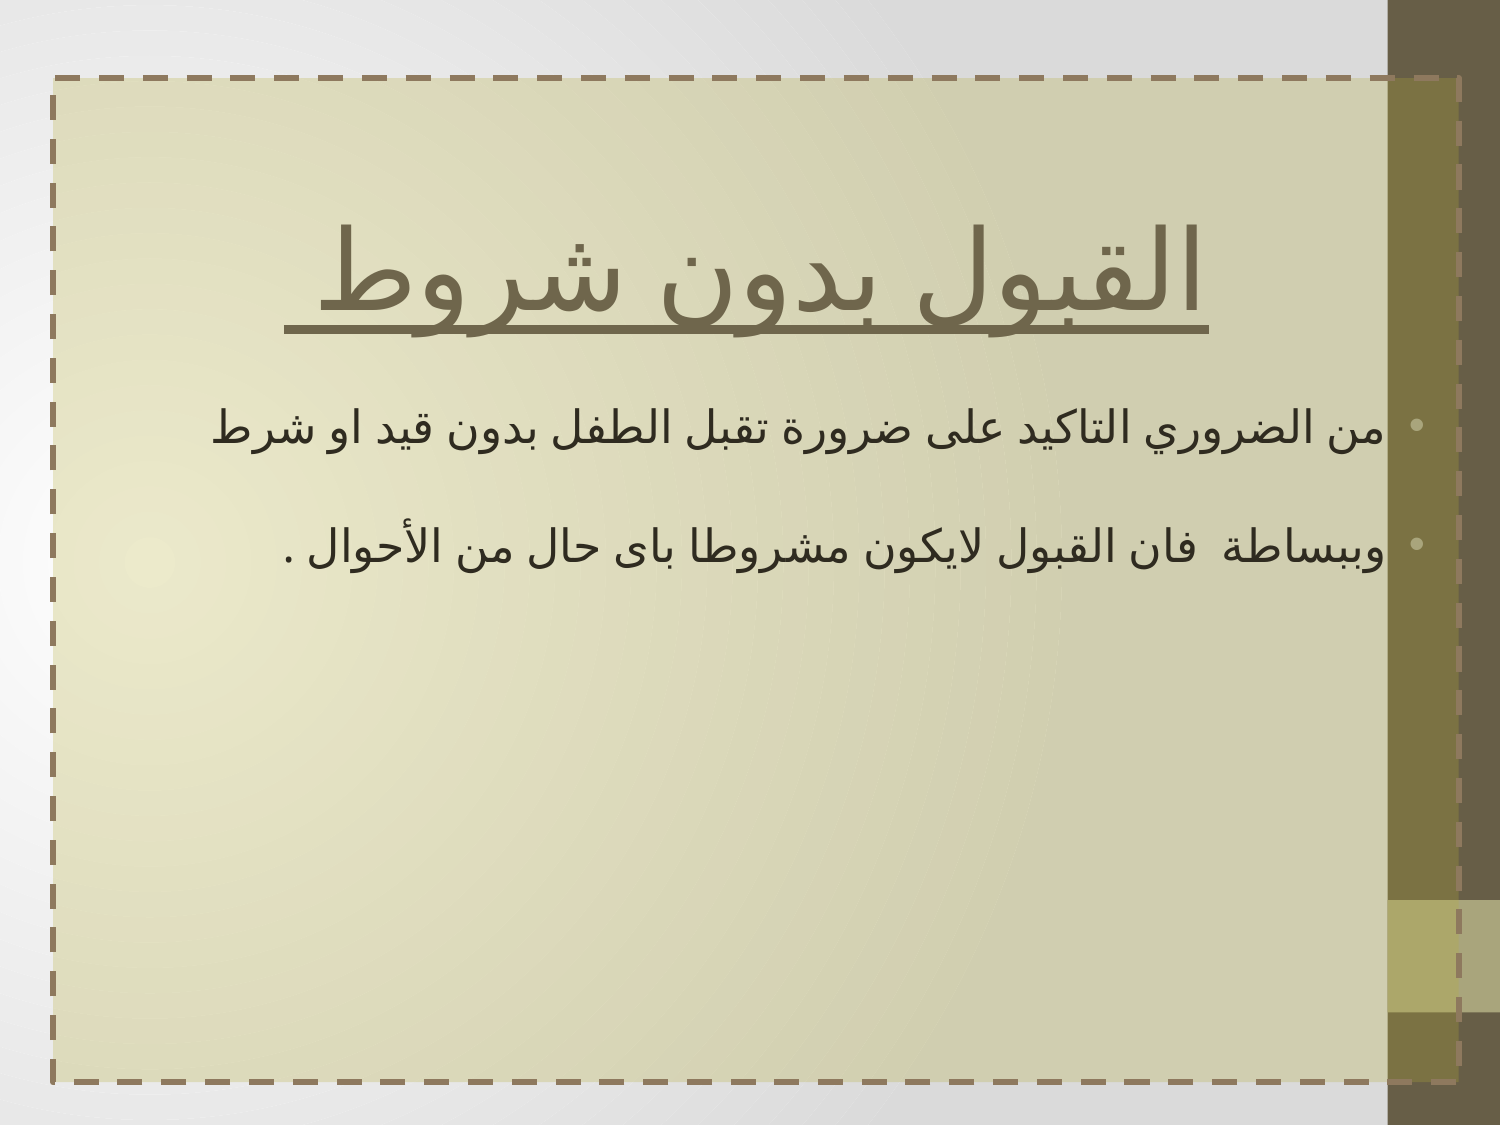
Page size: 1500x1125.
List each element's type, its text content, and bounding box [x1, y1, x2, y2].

list القبول بدون شروط من الضروري التاكيد على ضرورة تقبل الطفل بدون قيد او شرط وببساطة فان القبول لايكون مشروطا باى حال من الأحوال . [53, 78, 1459, 1083]
